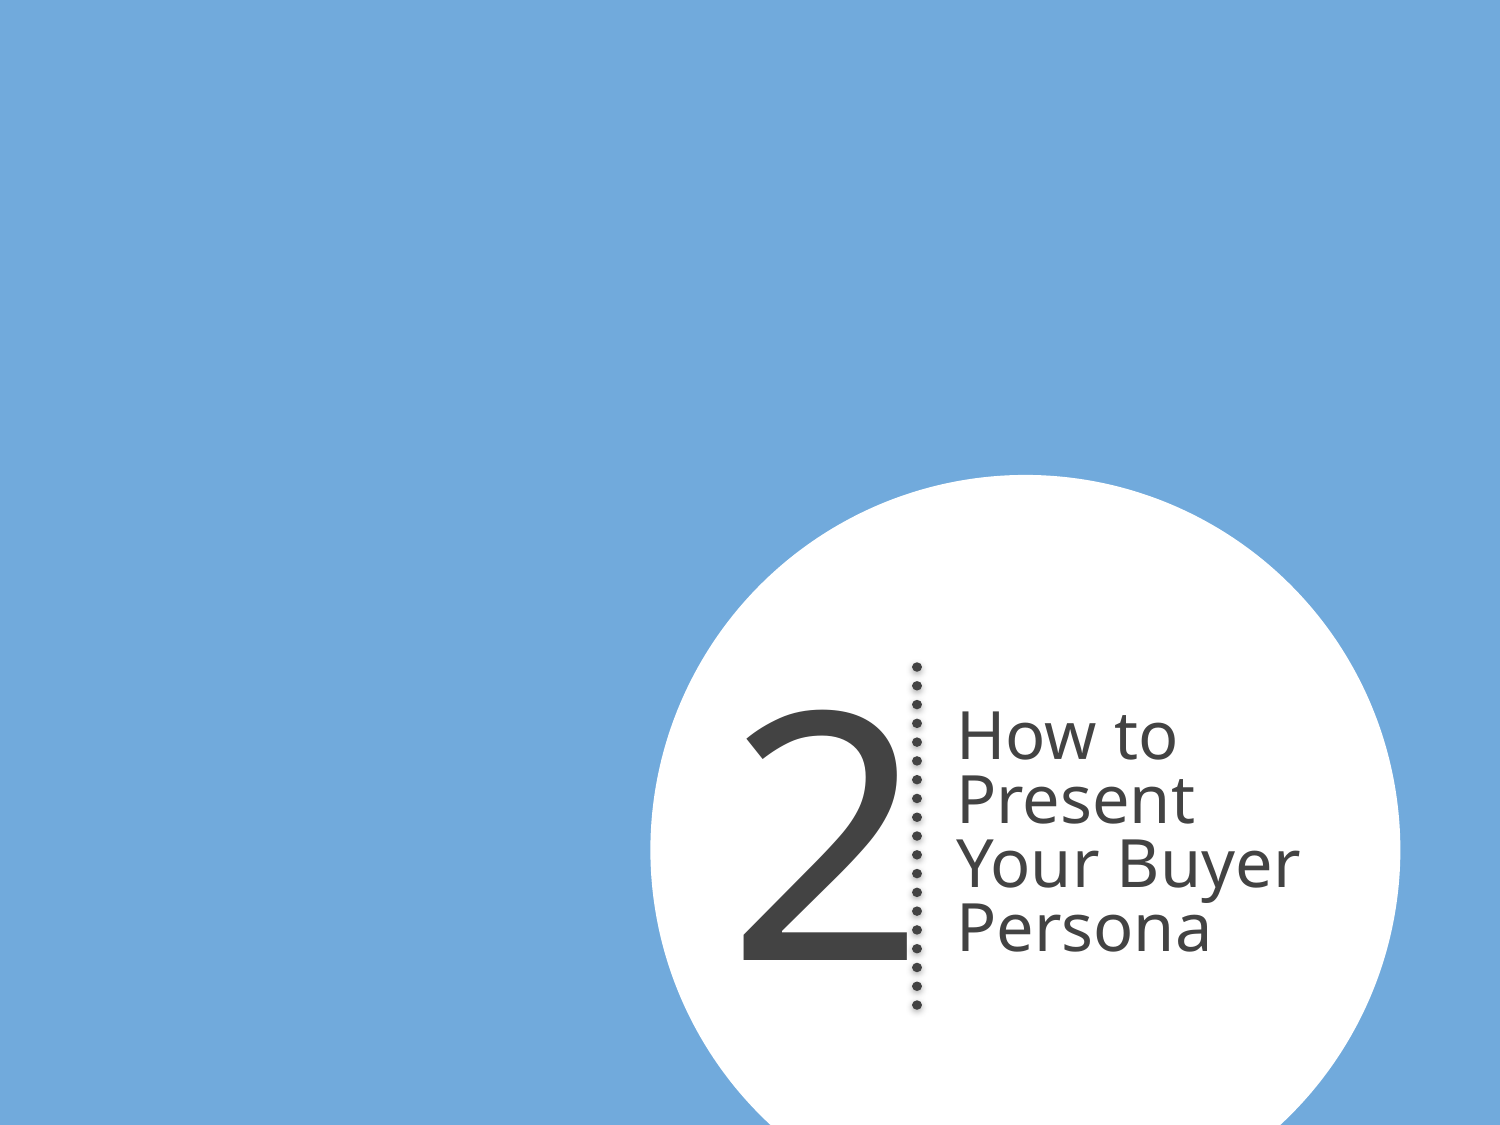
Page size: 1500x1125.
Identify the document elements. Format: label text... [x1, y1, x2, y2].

text_box [650, 474, 1401, 1125]
text_box How to Present Your Buyer Persona [941, 777, 1366, 896]
text_box 2 [712, 607, 875, 1037]
